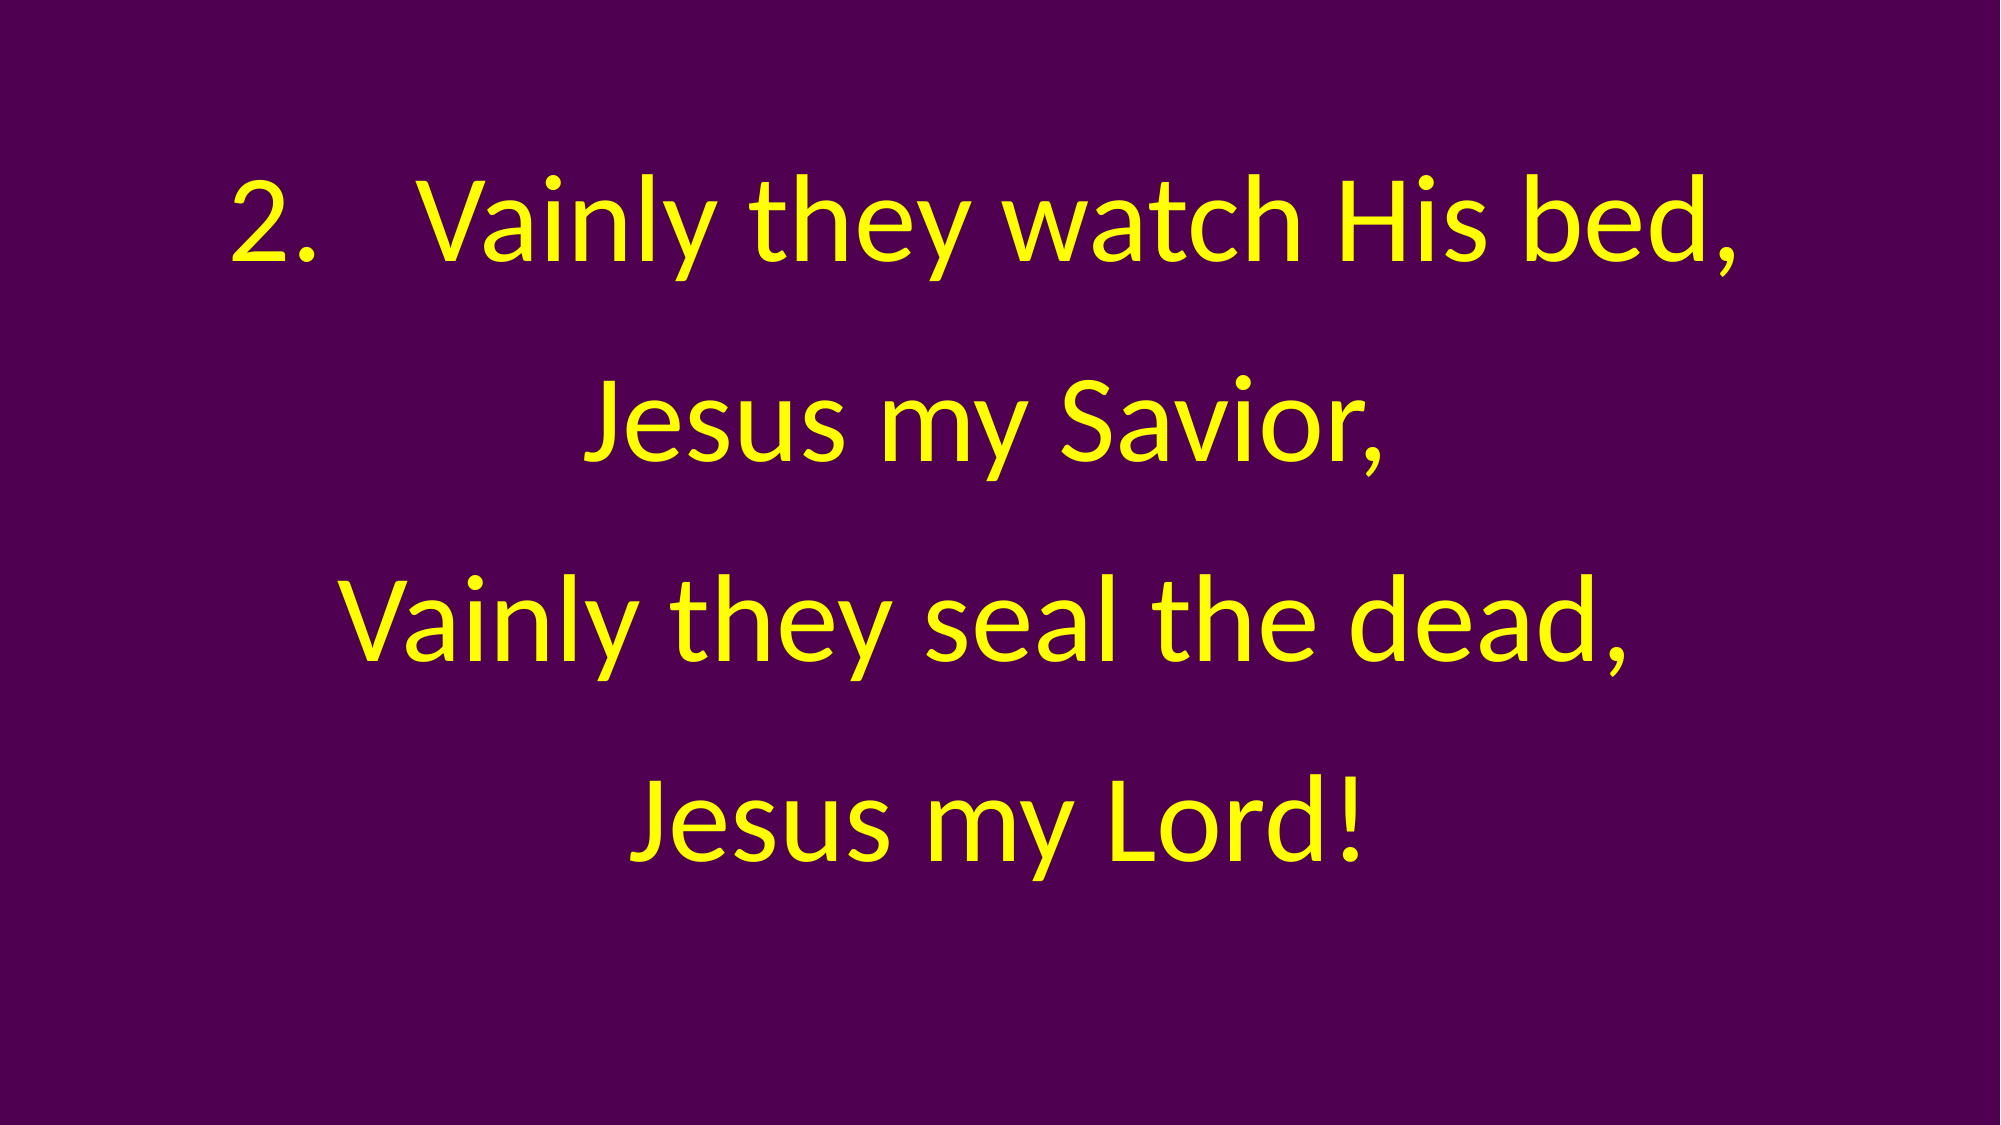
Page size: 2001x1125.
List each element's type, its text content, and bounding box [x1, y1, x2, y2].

text_box Vainly they watch His bed, Jesus my Savior, Vainly they seal the dead, Jesus my Lord! [0, 129, 2000, 894]
